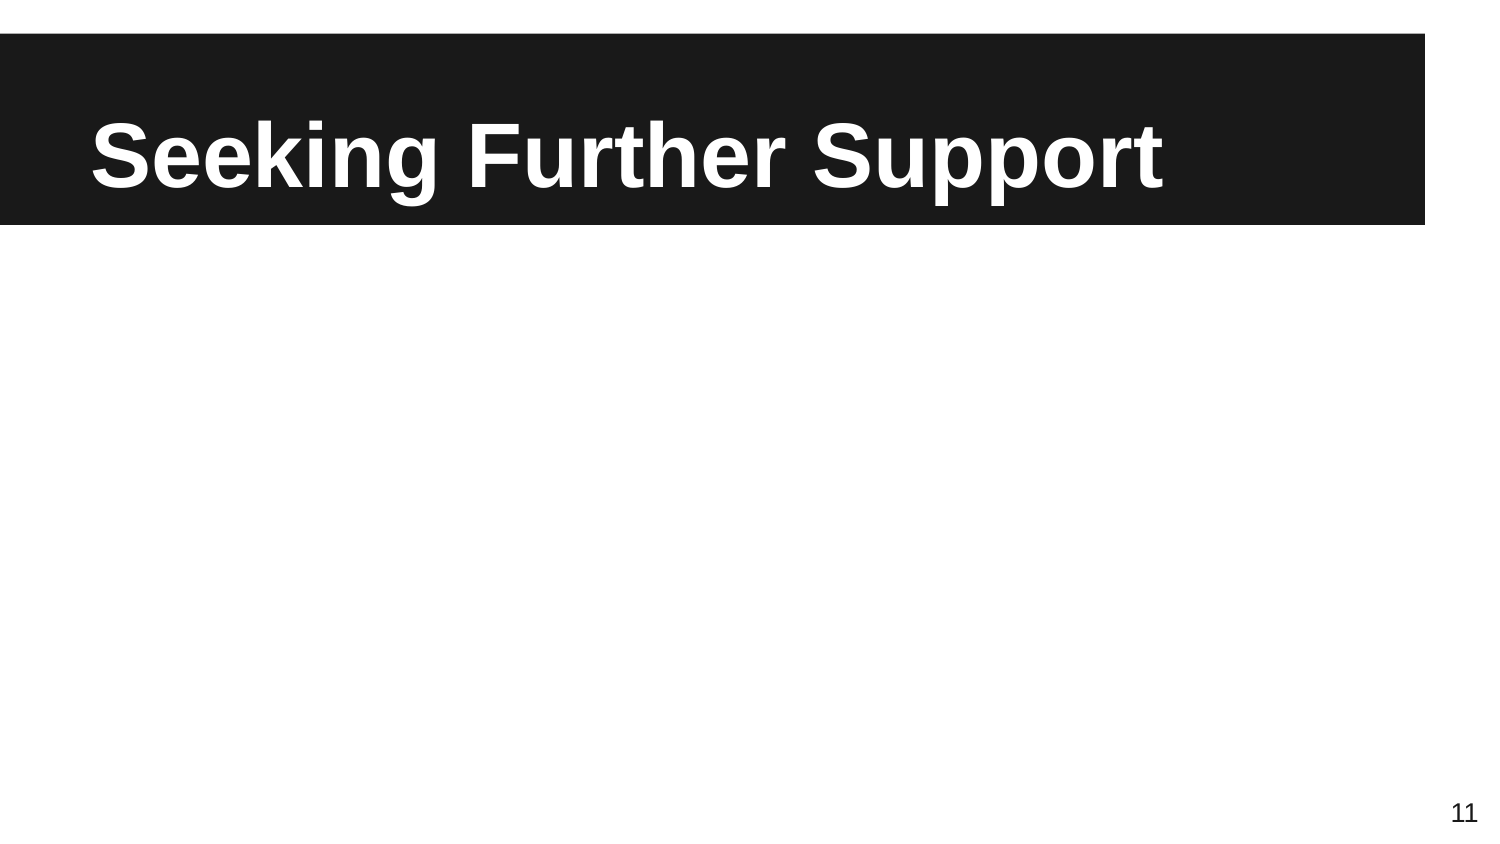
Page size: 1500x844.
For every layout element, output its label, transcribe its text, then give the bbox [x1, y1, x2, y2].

slide_number 11 [1403, 779, 1494, 844]
title Seeking Further Support [75, 33, 1425, 221]
